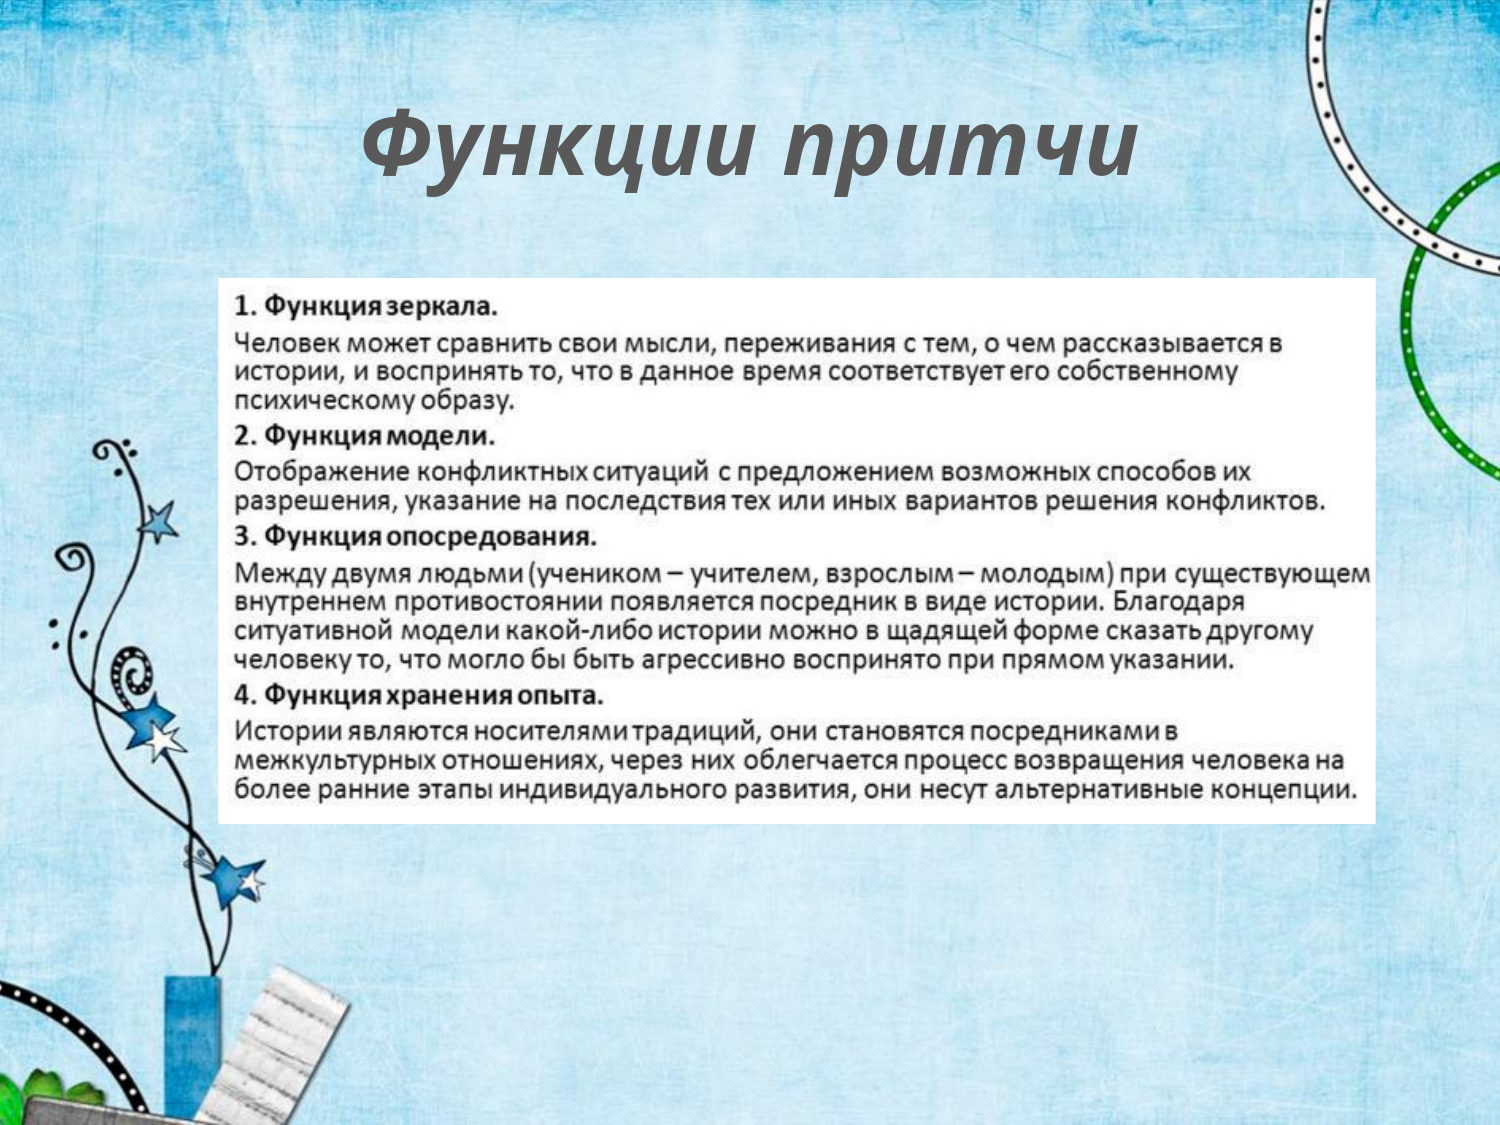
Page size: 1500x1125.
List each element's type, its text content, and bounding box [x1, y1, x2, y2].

picture [0, 0, 1500, 1125]
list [218, 278, 1376, 824]
title Функции притчи [75, 45, 1425, 233]
